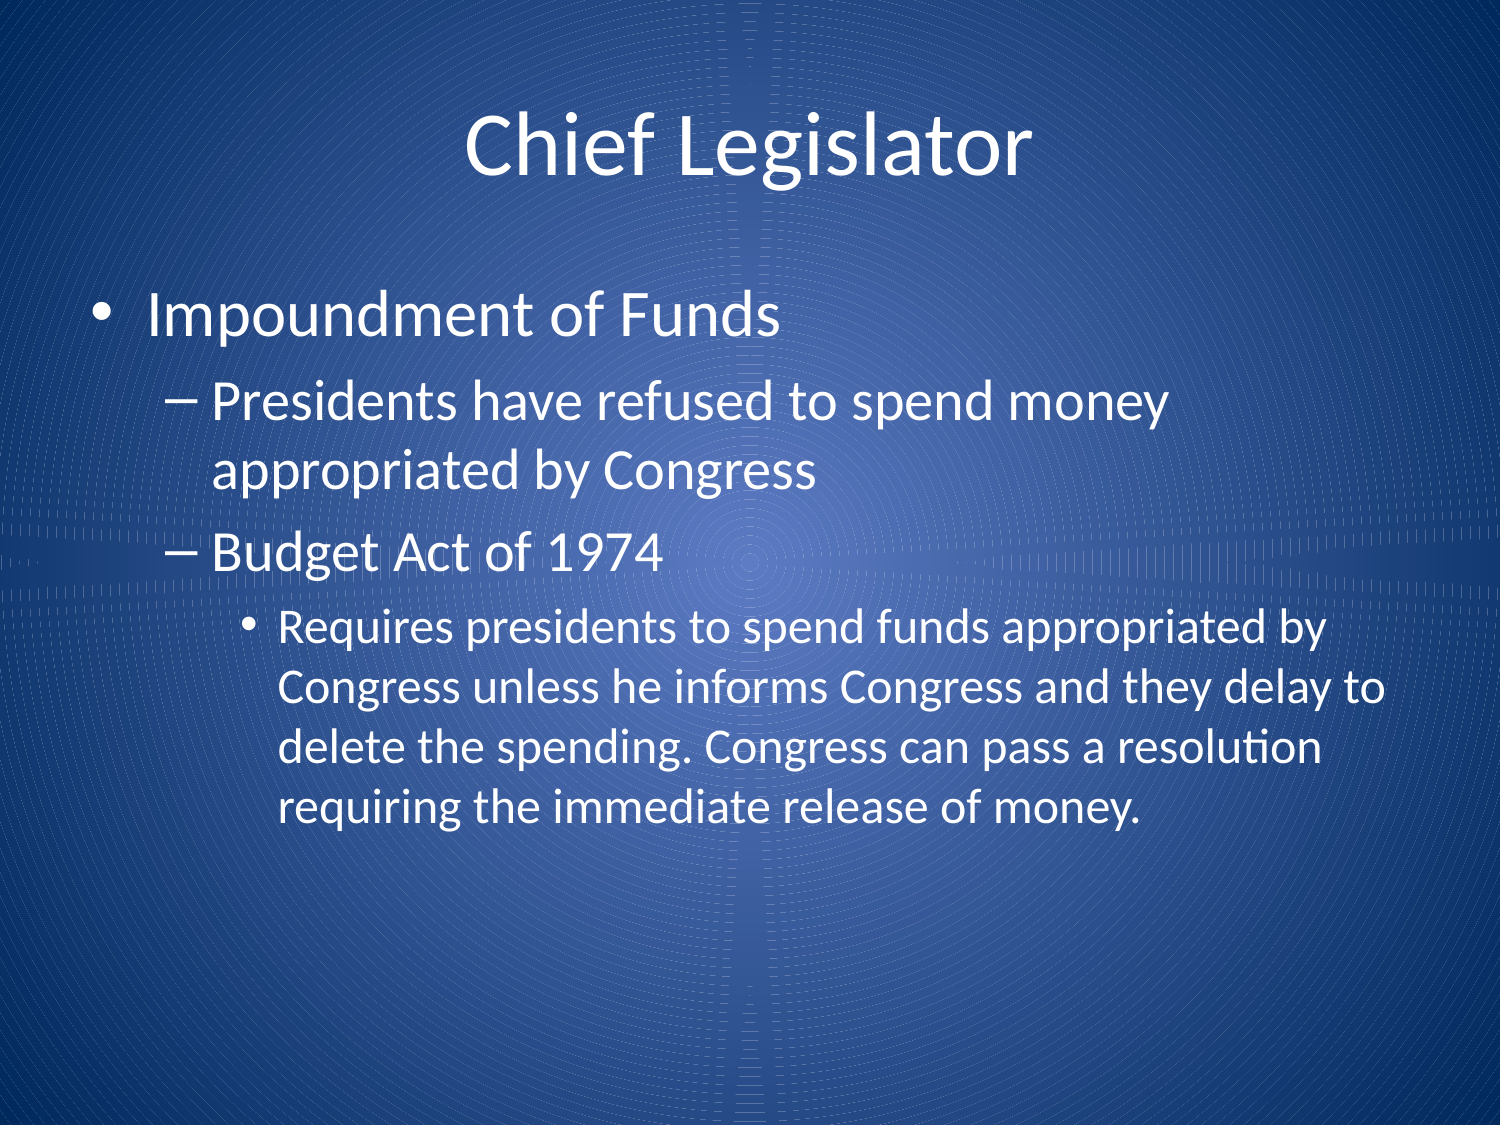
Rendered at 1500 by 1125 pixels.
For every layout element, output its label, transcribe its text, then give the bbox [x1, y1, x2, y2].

title Chief Legislator [75, 45, 1425, 233]
list Impoundment of Funds Presidents have refused to spend money appropriated by Congress Budget Act of 1974 Requires presidents to spend funds appropriated by Congress unless he informs Congress and they delay to delete the spending. Congress can pass a resolution requiring the immediate release of money. [75, 262, 1425, 1005]
